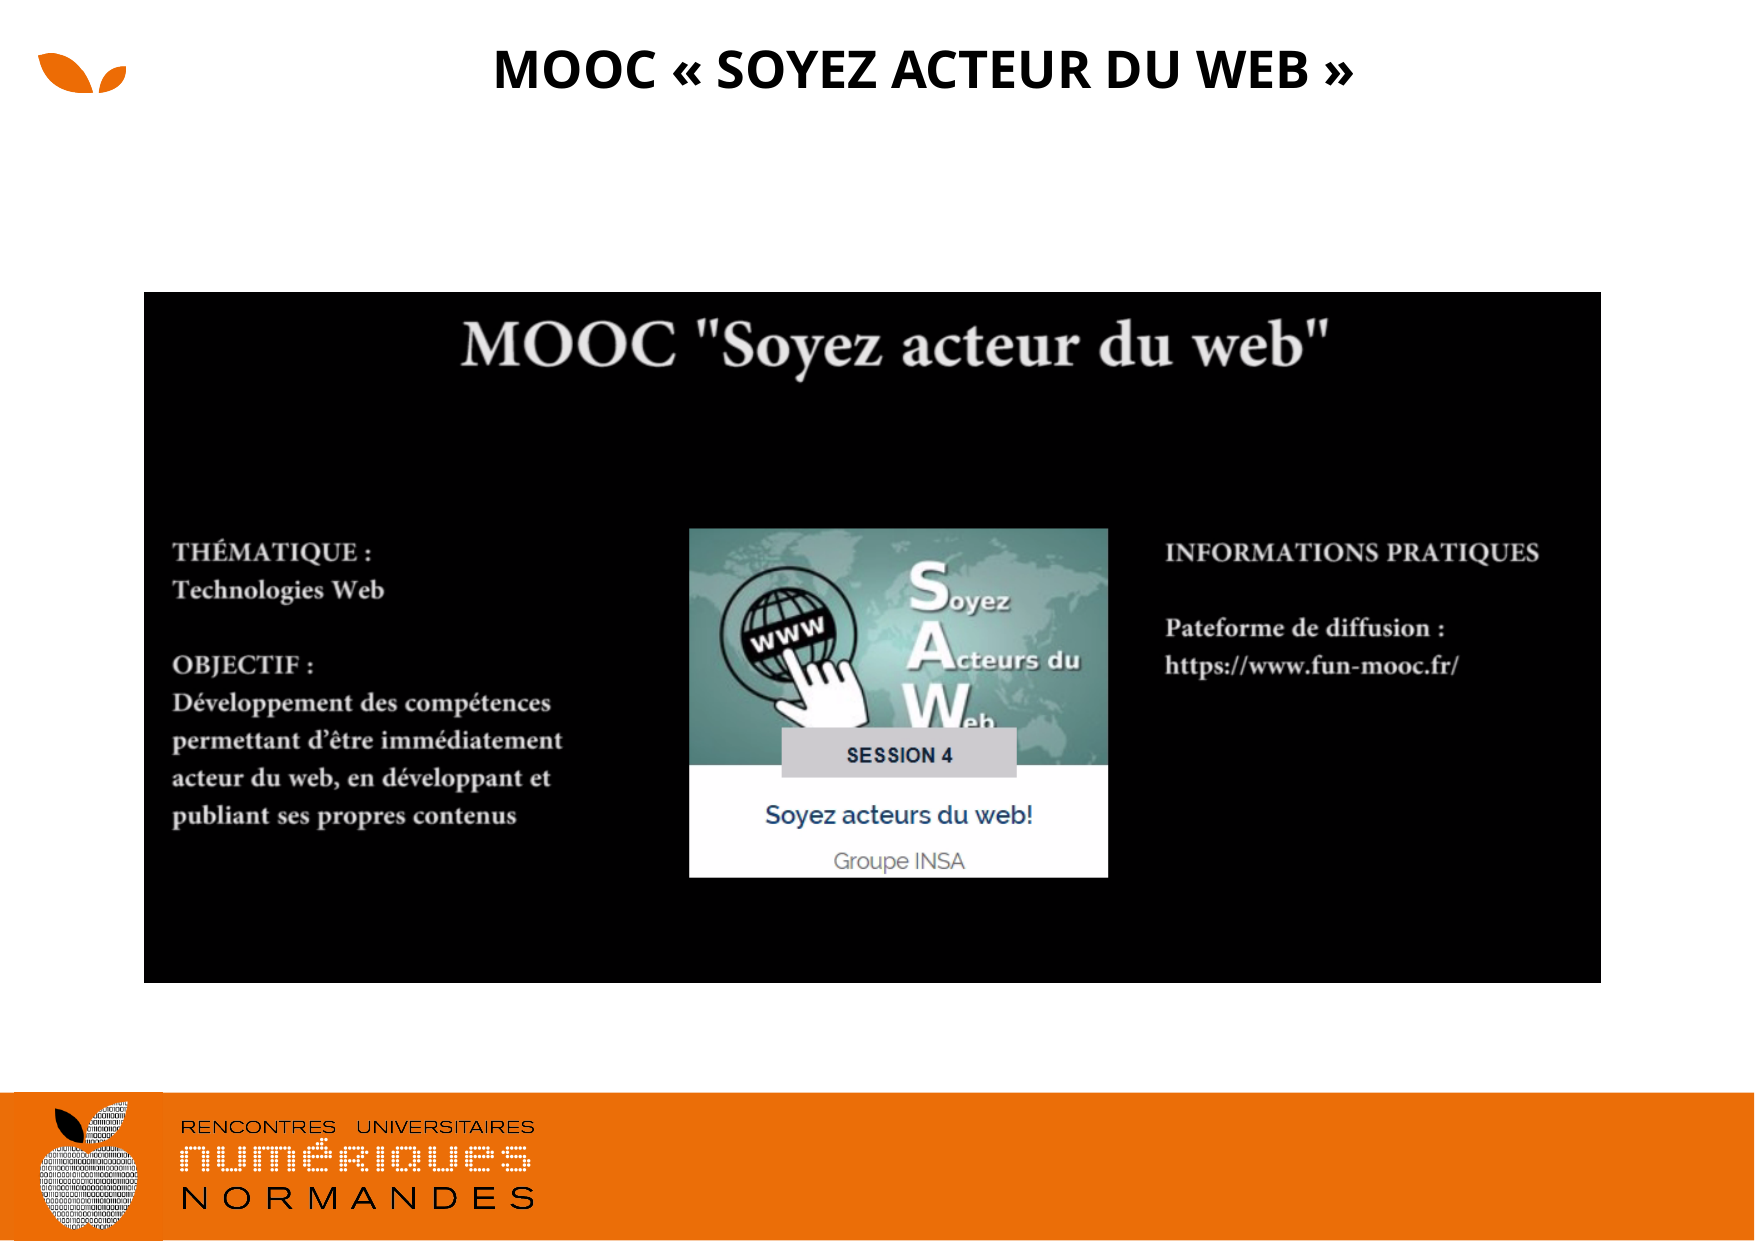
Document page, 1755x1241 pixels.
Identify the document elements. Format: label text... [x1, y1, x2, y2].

picture [180, 1118, 541, 1217]
picture [38, 53, 126, 93]
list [144, 292, 1602, 984]
picture [14, 1092, 163, 1241]
title MOOC « Soyez acteur du WEB » [144, 29, 1704, 195]
